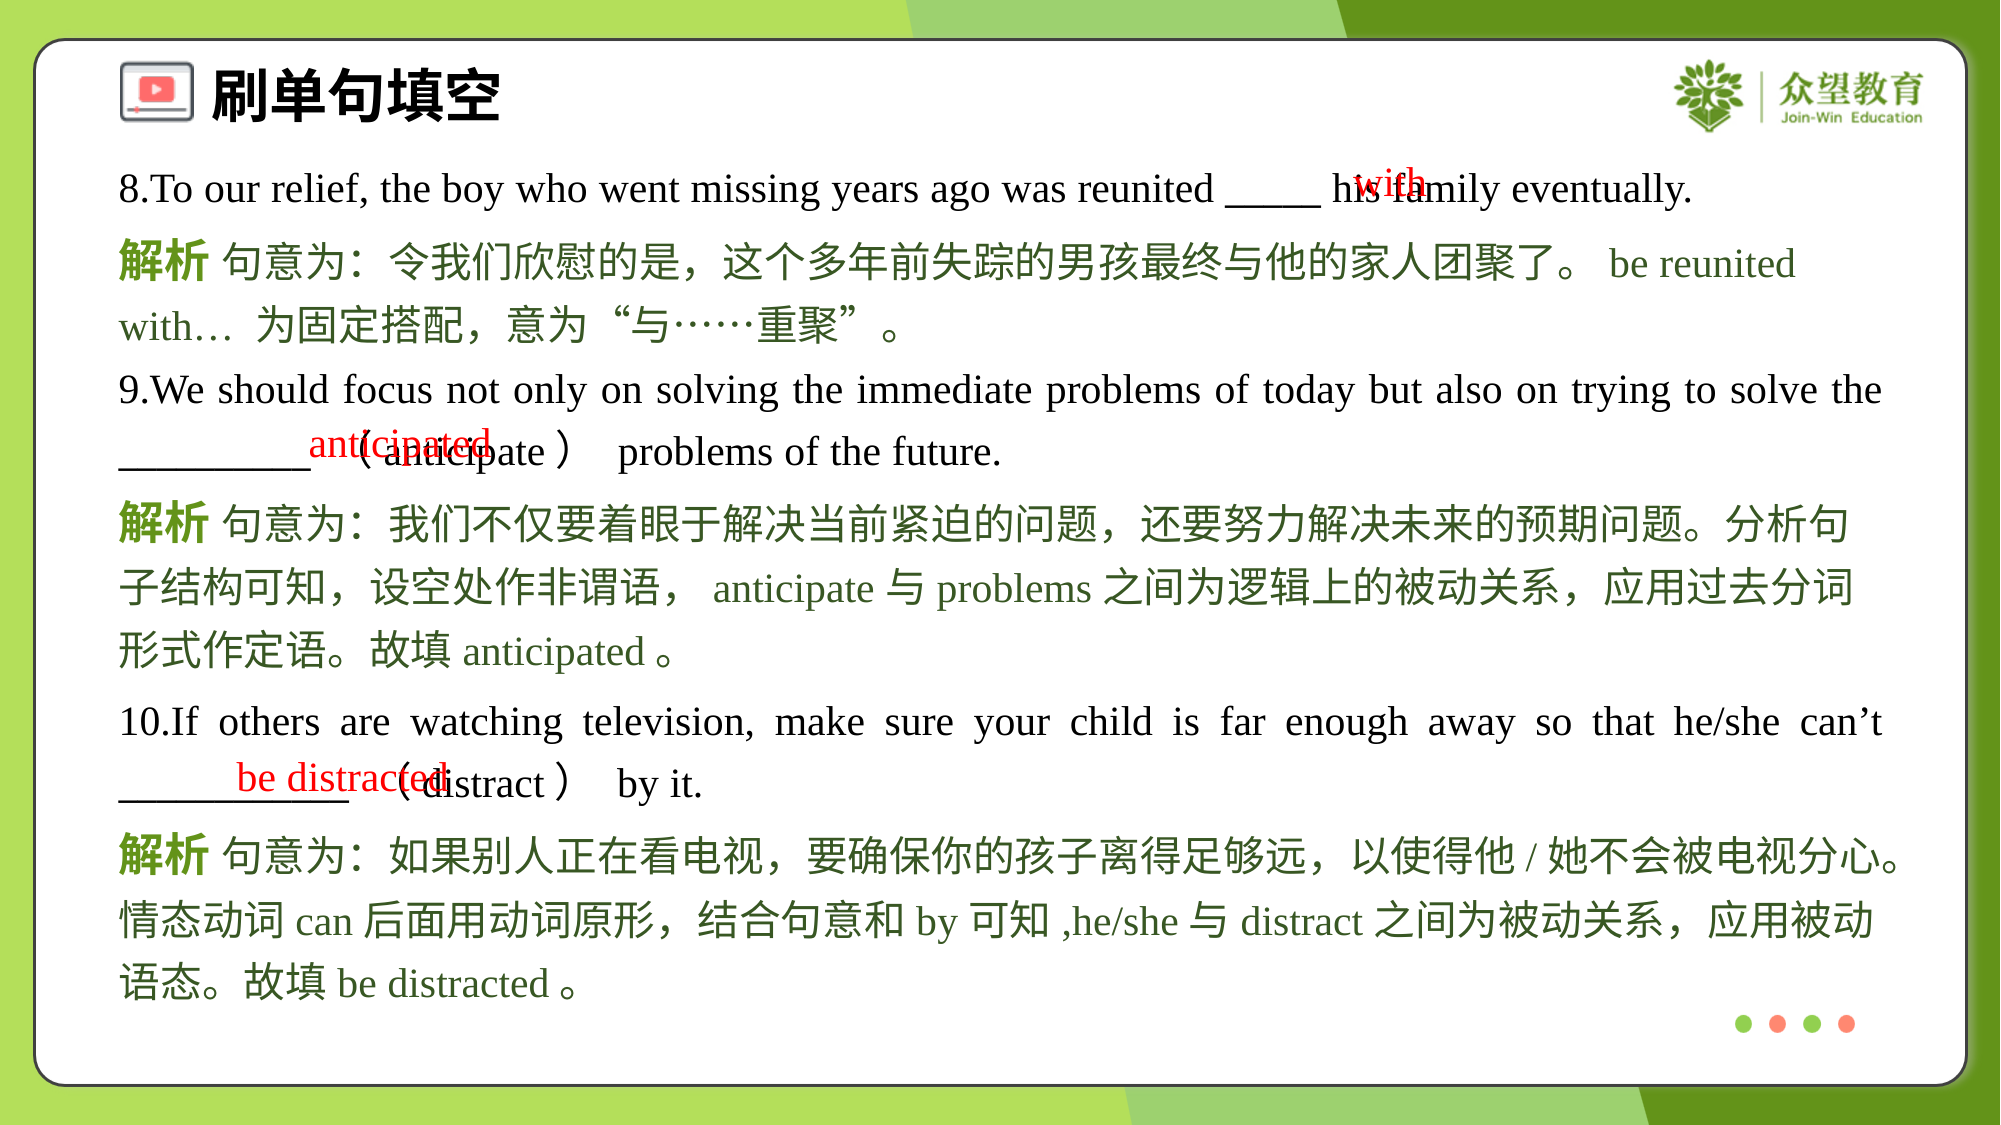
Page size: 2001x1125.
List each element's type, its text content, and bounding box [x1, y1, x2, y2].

text_box anticipated [304, 403, 497, 461]
text_box with [1348, 141, 1432, 200]
text_box be distracted [227, 737, 459, 794]
text_box 解析 句意为：如果别人正在看电视，要确保你的孩子离得足够远，以使得他/她不会被电视分心。情态动词can后面用动词原形，结合句意和by可知,he/she与distract之间为被动关系，应用被动语态。故填be distracted。 [118, 812, 1883, 1001]
text_box 9.We should focus not only on solving the immediate problems of today but also on trying to solve the __________ （anticipate） problems of the future. [118, 349, 1883, 469]
picture [0, 0, 2000, 1125]
text_box 8.To our relief, the boy who went missing years ago was reunited _____ his family eventually. [118, 148, 1883, 206]
text_box 10.If others are watching television, make sure your child is far enough away so that he/she can’t ____________ （distract） by it. [118, 680, 1883, 801]
text_box 解析 句意为：我们不仅要着眼于解决当前紧迫的问题，还要努力解决未来的预期问题。分析句子结构可知，设空处作非谓语，anticipate与problems之间为逻辑上的被动关系，应用过去分词形式作定语。故填anticipated。 [118, 480, 1883, 669]
text_box 解析 句意为：令我们欣慰的是，这个多年前失踪的男孩最终与他的家人团聚了。be reunited with… 为固定搭配，意为“与……重聚”。 [118, 217, 1883, 344]
